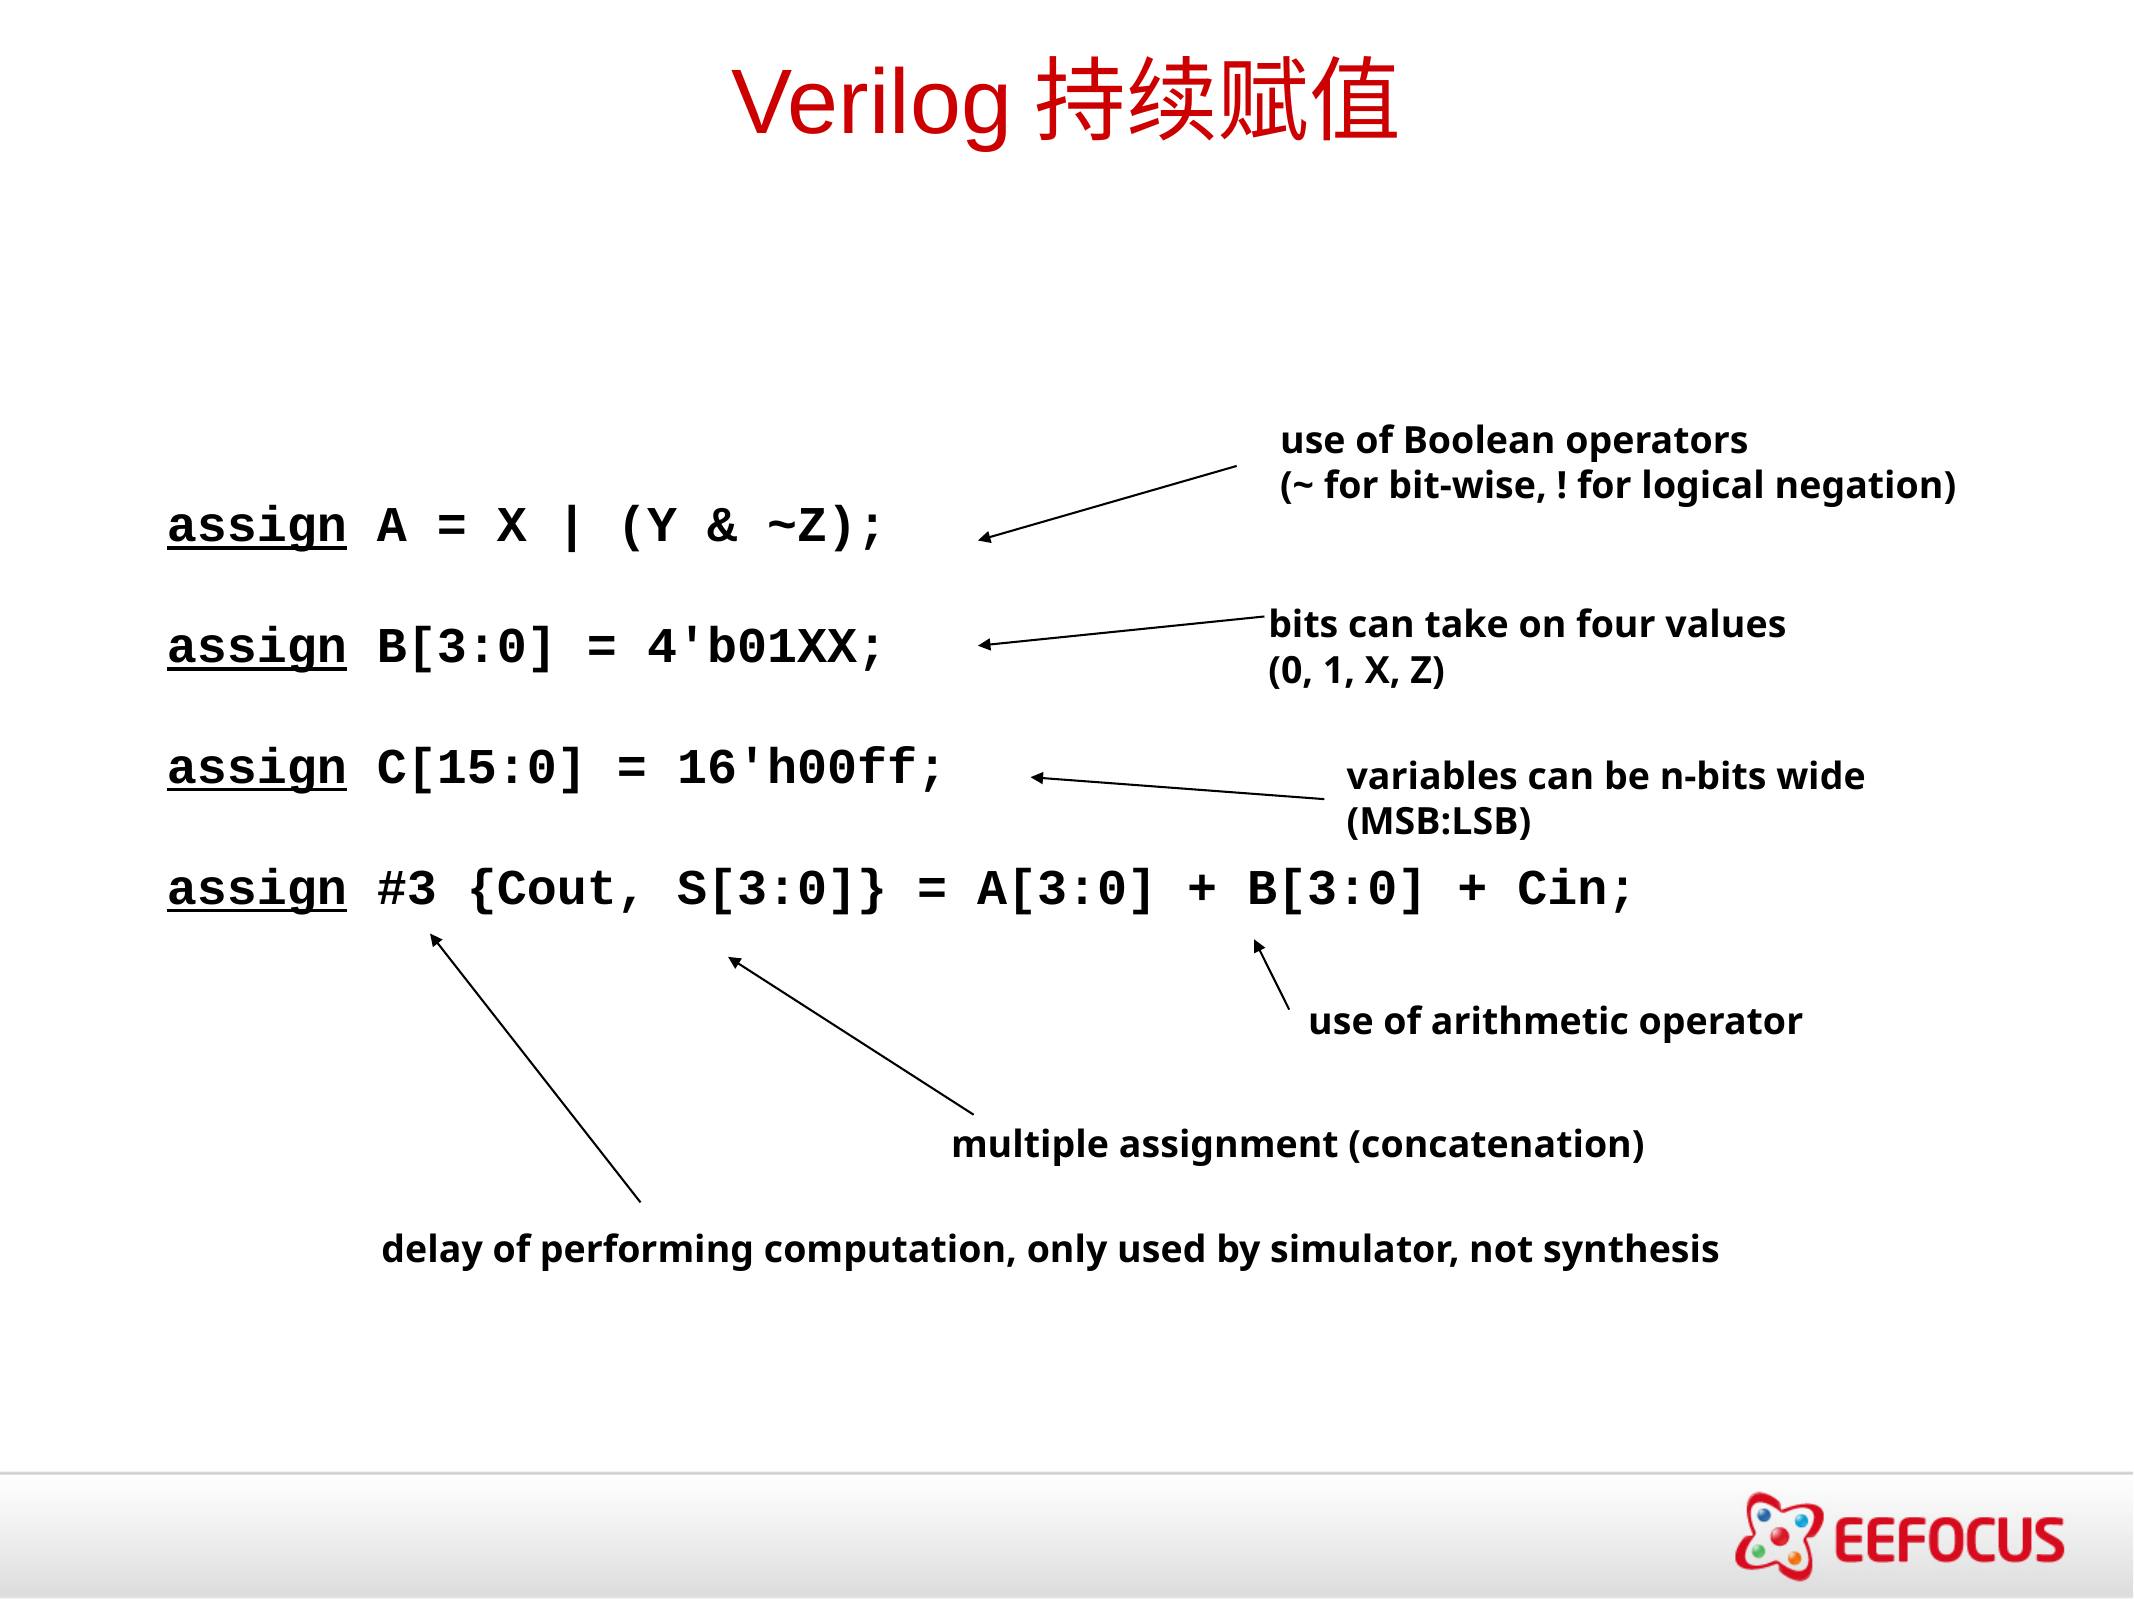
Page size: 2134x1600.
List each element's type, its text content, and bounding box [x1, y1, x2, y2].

text_box delay of performing computation, only used by simulator, not synthesis [377, 1219, 1726, 1275]
text_box [728, 956, 973, 1114]
picture [0, 0, 2134, 1600]
text_box [978, 465, 1237, 544]
text_box variables can be n-bits wide (MSB:LSB) [1342, 746, 1871, 847]
title Verilog持续赋值 [159, 0, 1974, 195]
text_box use of Boolean operators (~ for bit-wise, ! for logical negation) [1275, 410, 1962, 511]
text_box bits can take on four values (0, 1, X, Z) [1264, 594, 1792, 695]
text_box [430, 933, 641, 1203]
text_box assign A = X | (Y & ~Z); assign B[3:0] = 4'b01XX; assign C[15:0] = 16'h00ff; assign #3 {Cout, S[3:0]} = A[3:0] + B[3:0] + Cin; [162, 487, 1642, 919]
text_box [978, 616, 1264, 651]
text_box use of arithmetic operator [1303, 991, 1809, 1047]
text_box [1254, 939, 1290, 1010]
text_box multiple assignment (concatenation) [946, 1114, 1650, 1170]
text_box [1030, 771, 1325, 800]
